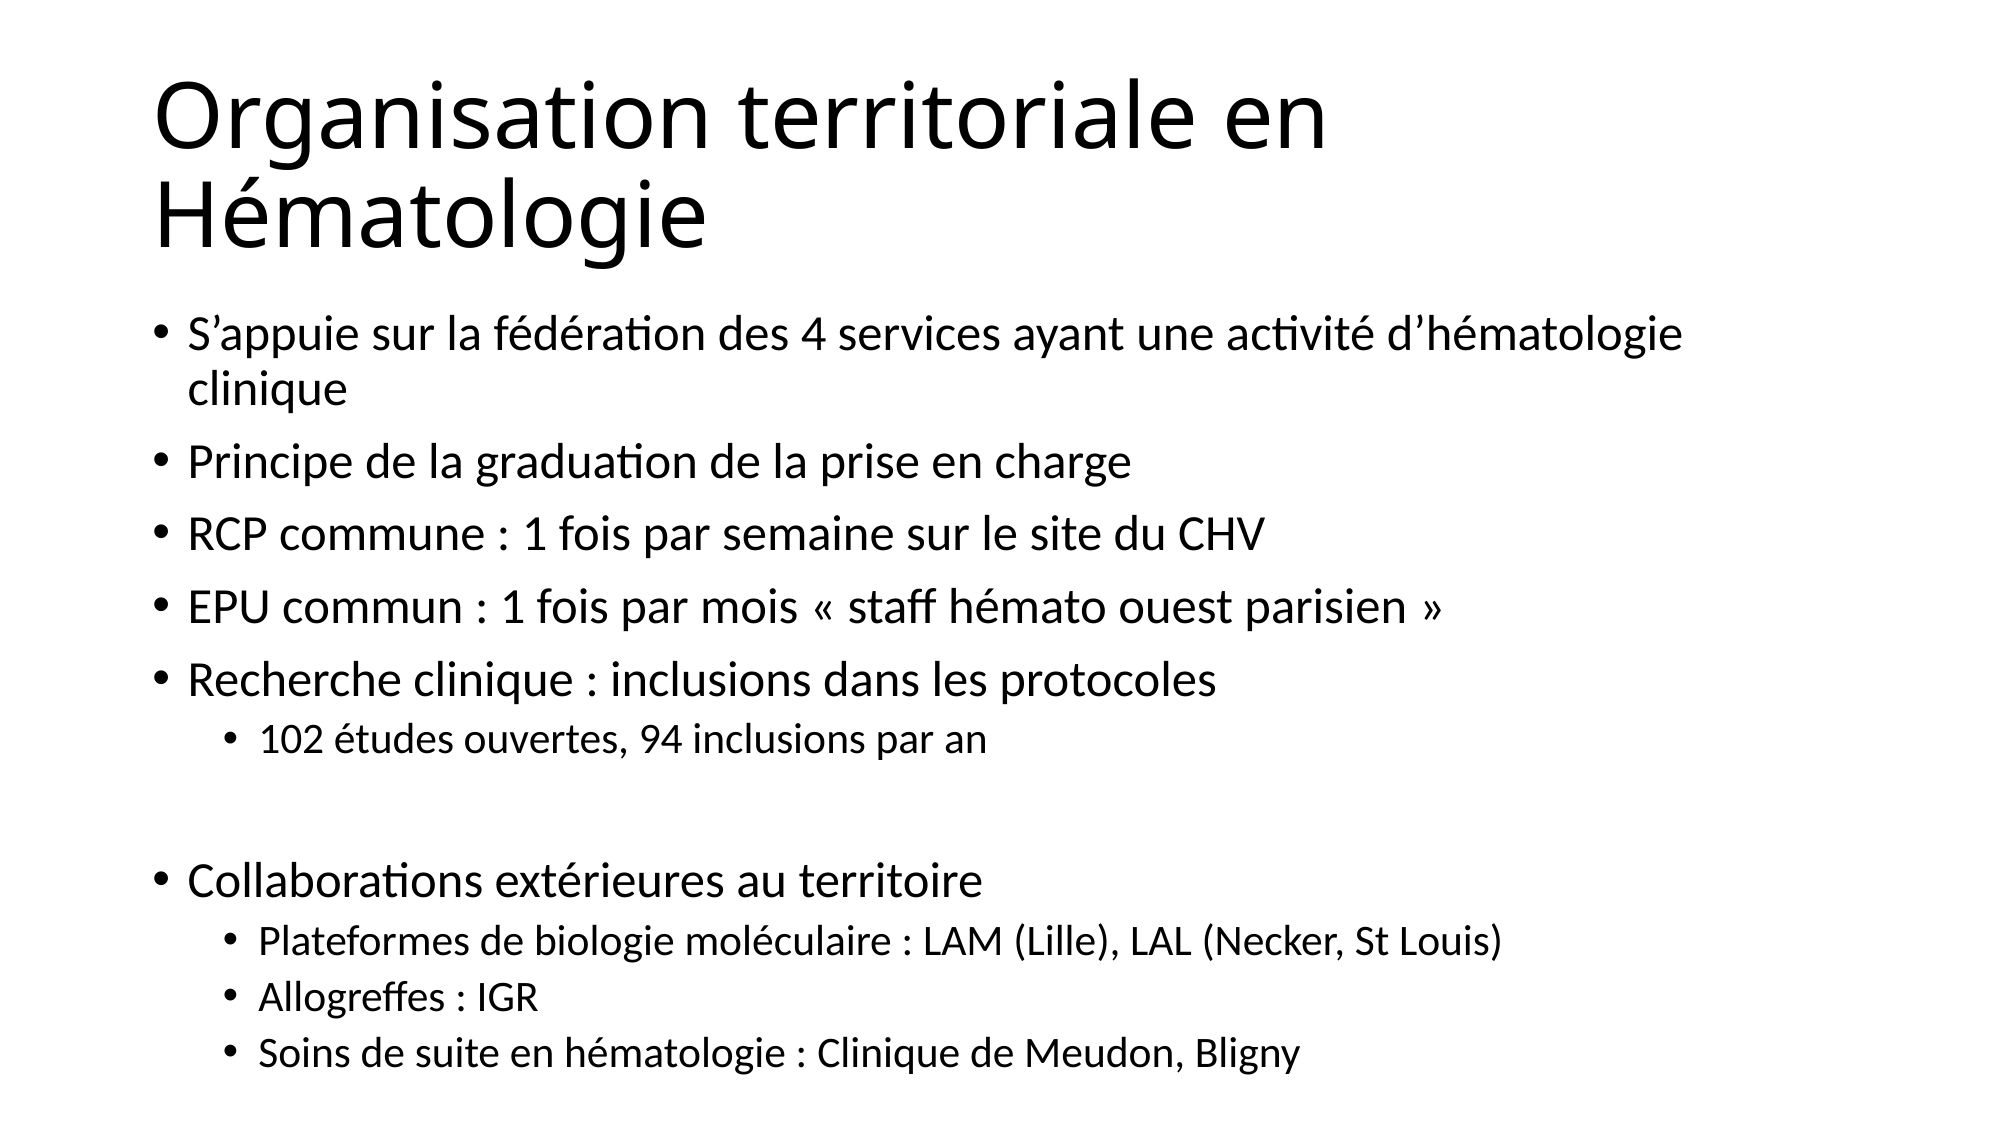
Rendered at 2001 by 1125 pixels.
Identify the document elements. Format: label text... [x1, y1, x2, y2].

list S’appuie sur la fédération des 4 services ayant une activité d’hématologie clinique Principe de la graduation de la prise en charge RCP commune : 1 fois par semaine sur le site du CHV EPU commun : 1 fois par mois « staff hémato ouest parisien » Recherche clinique : inclusions dans les protocoles 102 études ouvertes, 94 inclusions par an Collaborations extérieures au territoire Plateformes de biologie moléculaire : LAM (Lille), LAL (Necker, St Louis) Allogreffes : IGR Soins de suite en hématologie : Clinique de Meudon, Bligny [137, 299, 1863, 1085]
title Organisation territoriale en Hématologie [137, 59, 1863, 278]
